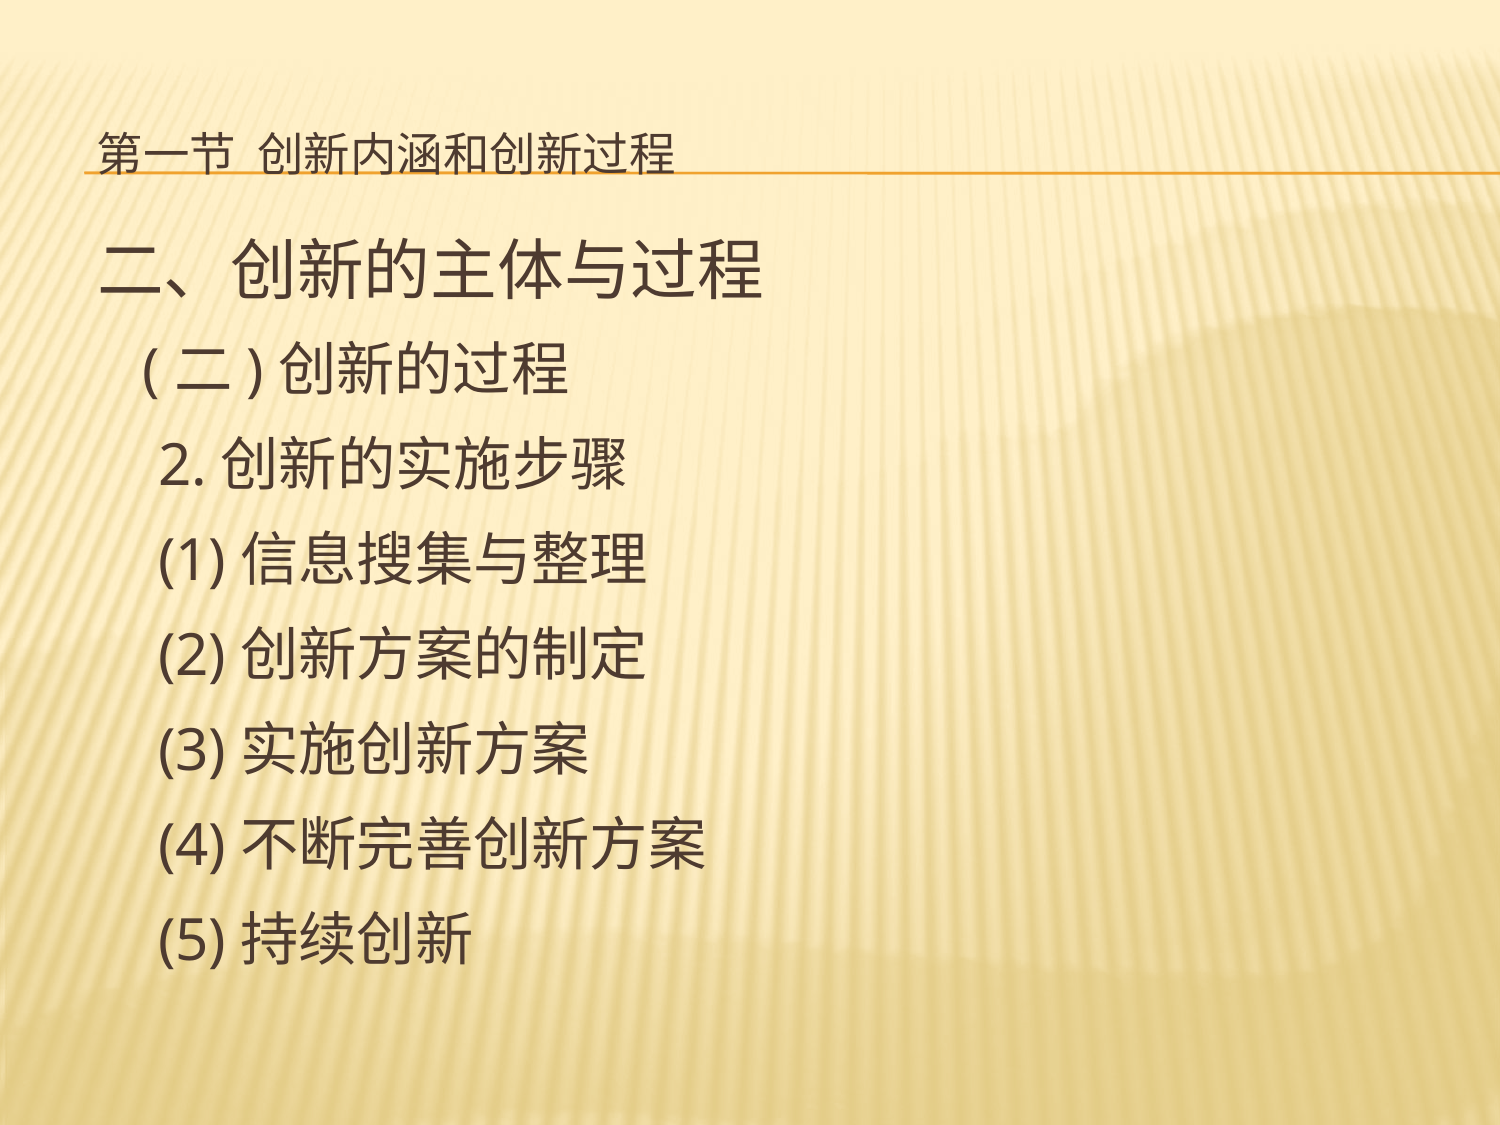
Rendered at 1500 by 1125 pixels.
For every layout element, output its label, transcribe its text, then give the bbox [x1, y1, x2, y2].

list 二、创新的主体与过程 (二)创新的过程 2.创新的实施步骤 (1)信息搜集与整理 (2)创新方案的制定 (3)实施创新方案 (4)不断完善创新方案 (5)持续创新 [81, 219, 1433, 1060]
title 第一节 创新内涵和创新过程 [82, 117, 1432, 219]
